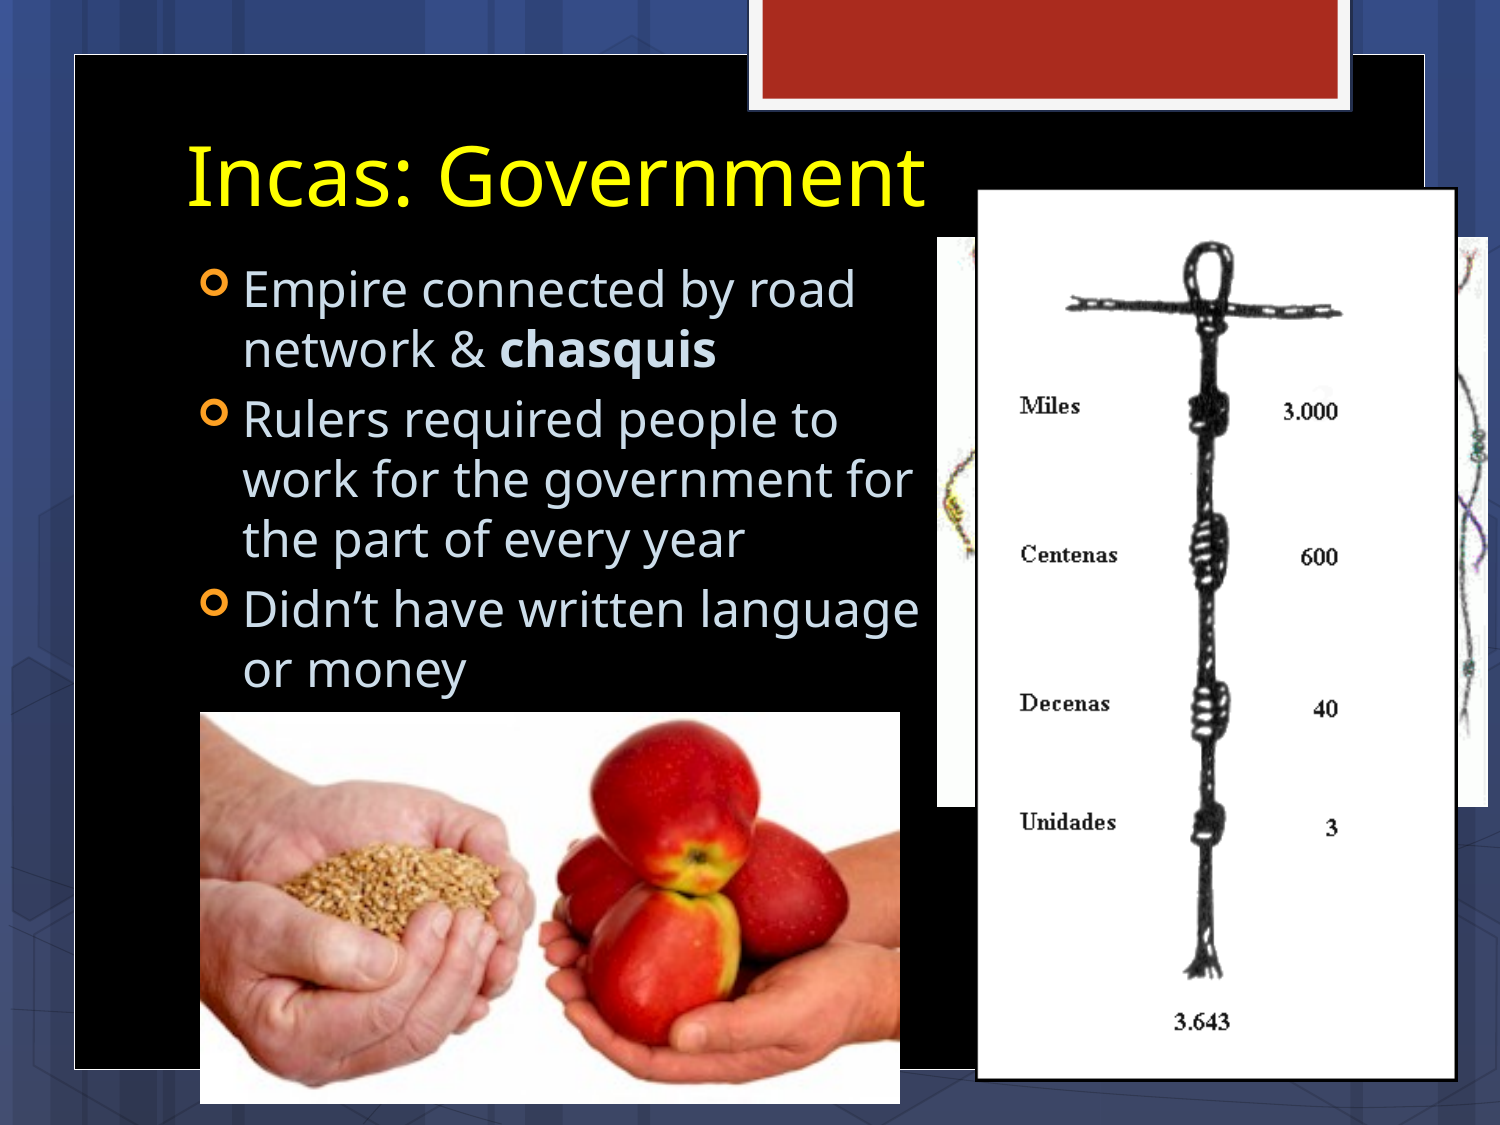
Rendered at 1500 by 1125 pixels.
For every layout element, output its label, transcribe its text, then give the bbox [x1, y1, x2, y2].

list Empire connected by road network & chasquis Rulers required people to work for the government for the part of every year Didn’t have written language or money [171, 249, 938, 957]
title Incas: Government [171, 112, 1324, 232]
picture [937, 187, 1488, 1082]
picture [199, 712, 901, 1104]
